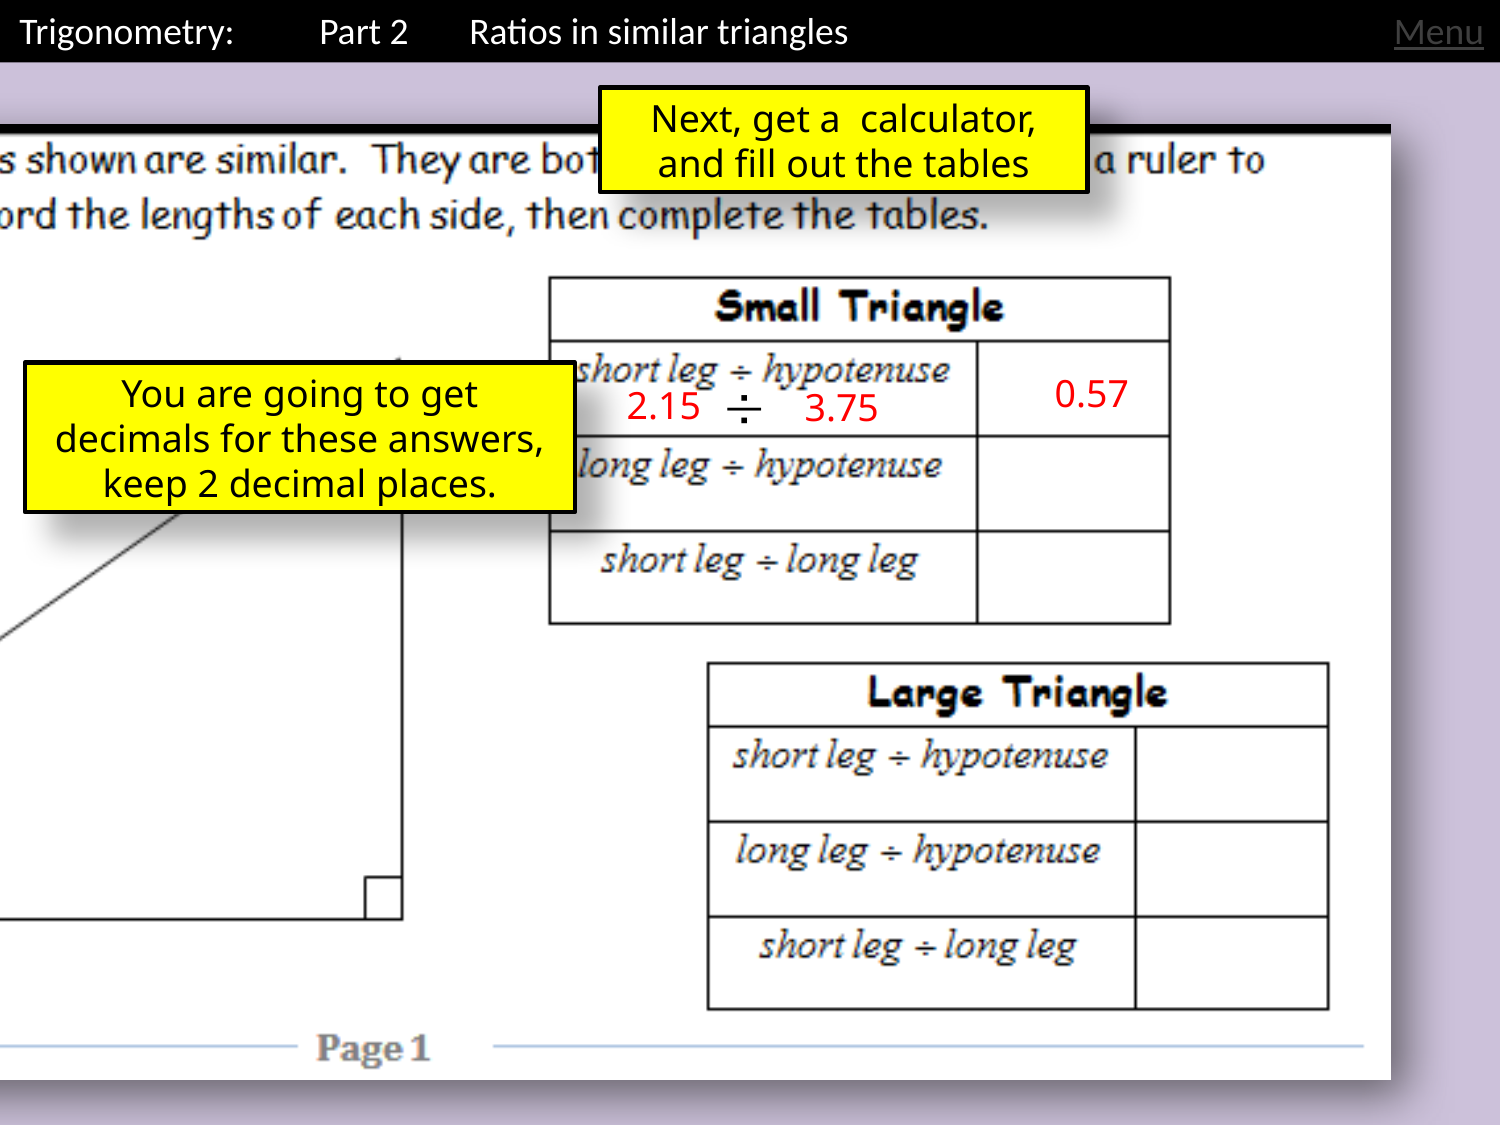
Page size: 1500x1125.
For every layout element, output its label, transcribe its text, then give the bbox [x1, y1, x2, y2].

text_box Next, get a calculator, and fill out the tables [600, 87, 1088, 121]
text_box Menu [1379, 0, 1500, 60]
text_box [712, 387, 786, 451]
text_box [0, 0, 4, 64]
text_box [935, 0, 1500, 64]
text_box Trigonometry: Part 2 Ratios in similar triangles [4, 0, 935, 105]
picture [0, 124, 1391, 1080]
